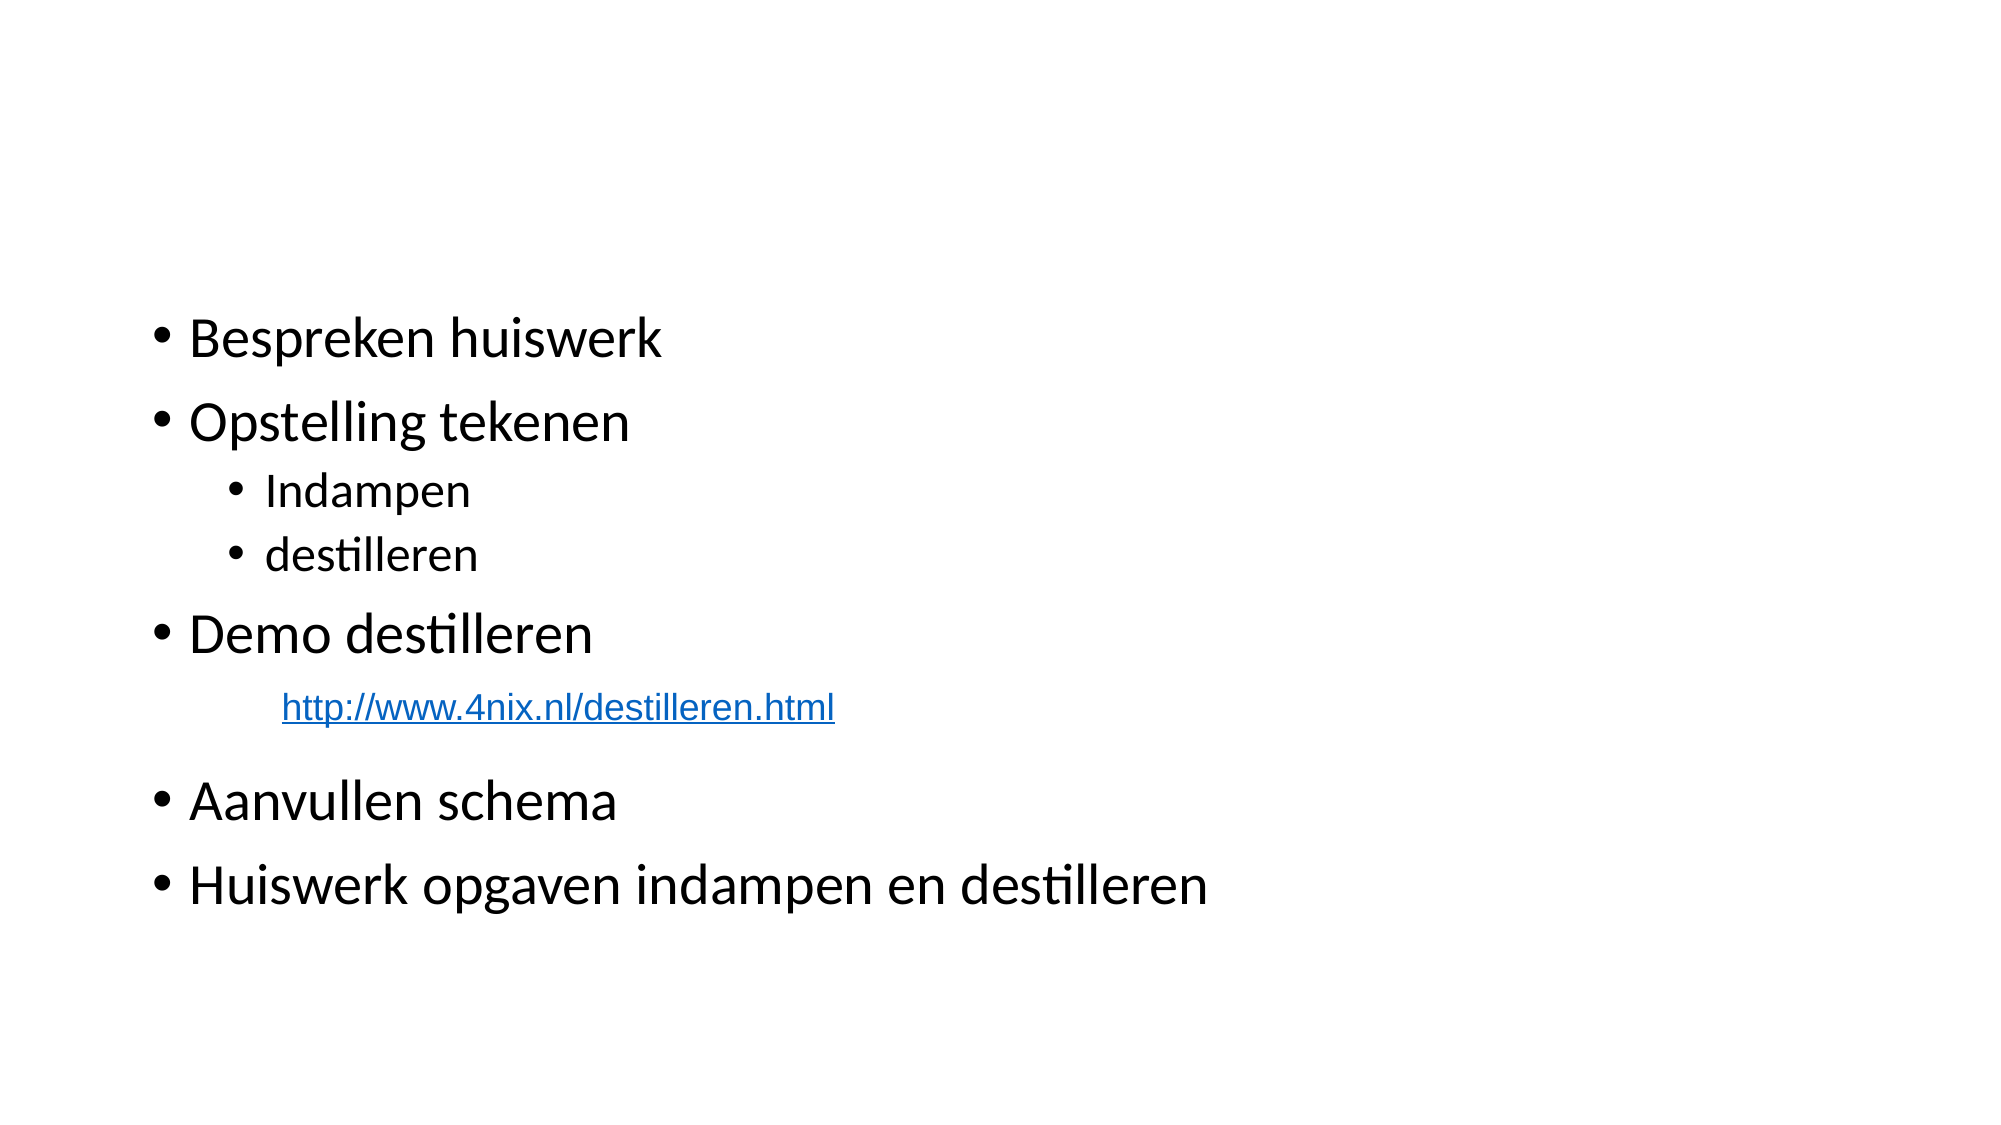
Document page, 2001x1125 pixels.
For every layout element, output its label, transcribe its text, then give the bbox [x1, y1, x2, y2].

text_box http://www.4nix.nl/destilleren.html [266, 675, 851, 736]
list Bespreken huiswerk Opstelling tekenen Indampen destilleren Demo destilleren Aanvullen schema Huiswerk opgaven indampen en destilleren [137, 299, 1863, 1014]
